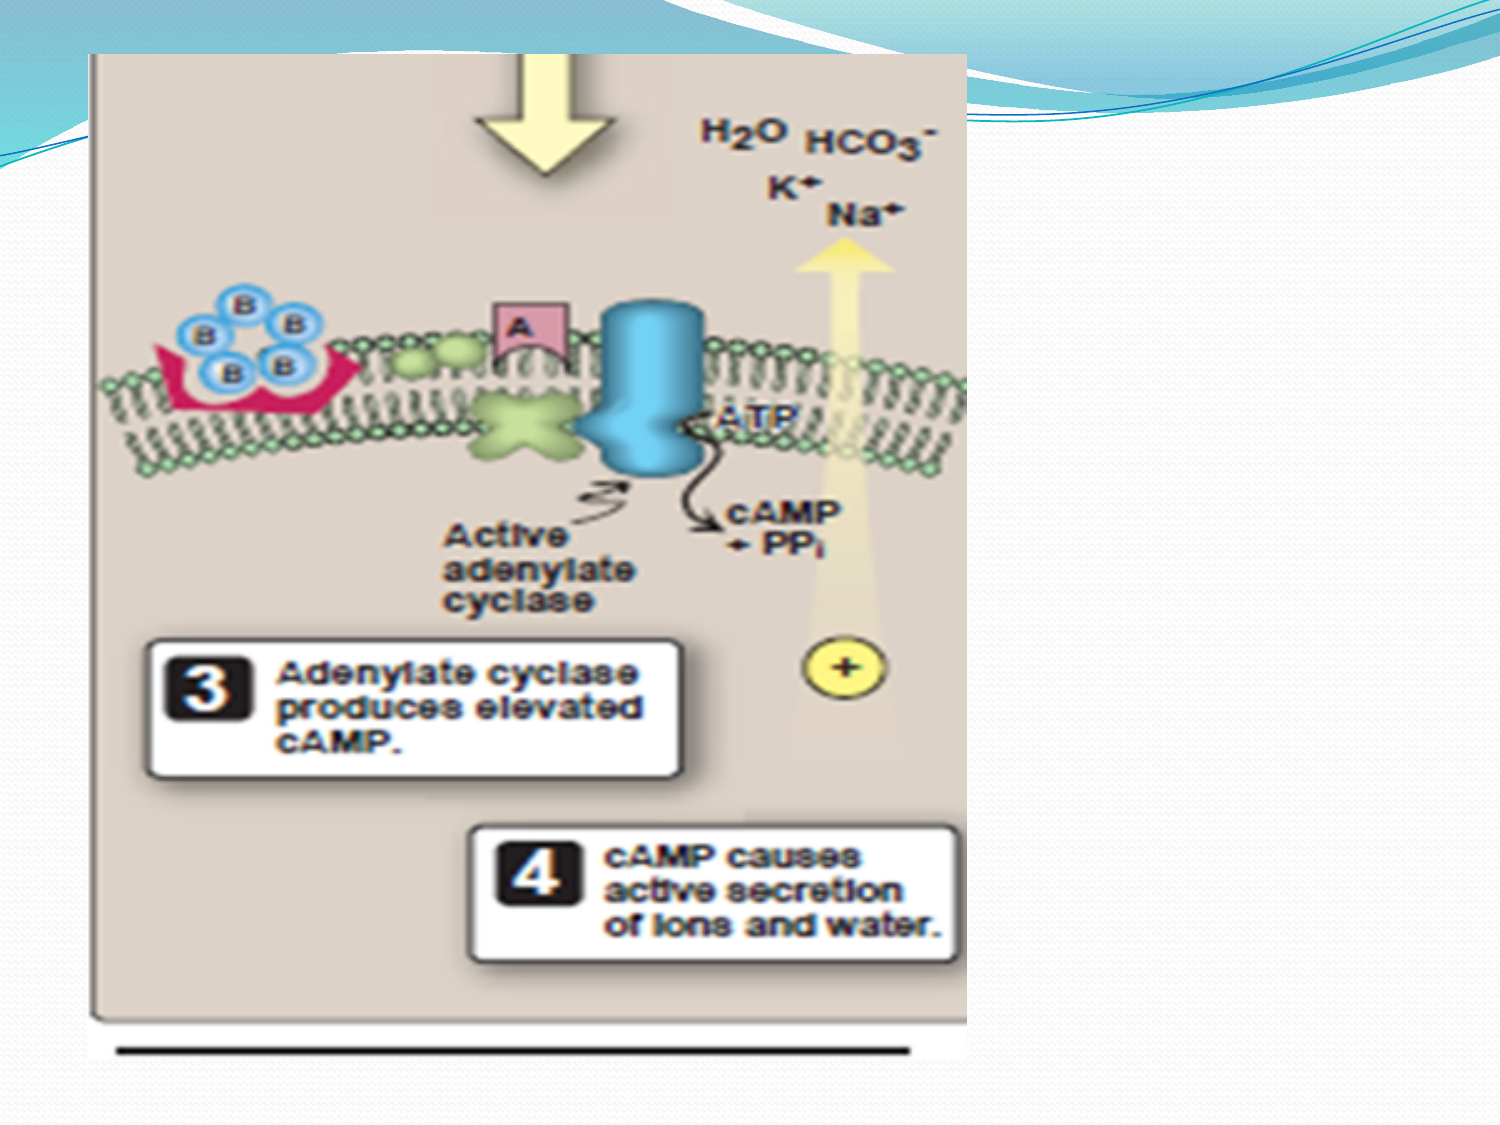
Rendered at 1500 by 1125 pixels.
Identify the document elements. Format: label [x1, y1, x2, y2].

picture [88, 54, 967, 1059]
